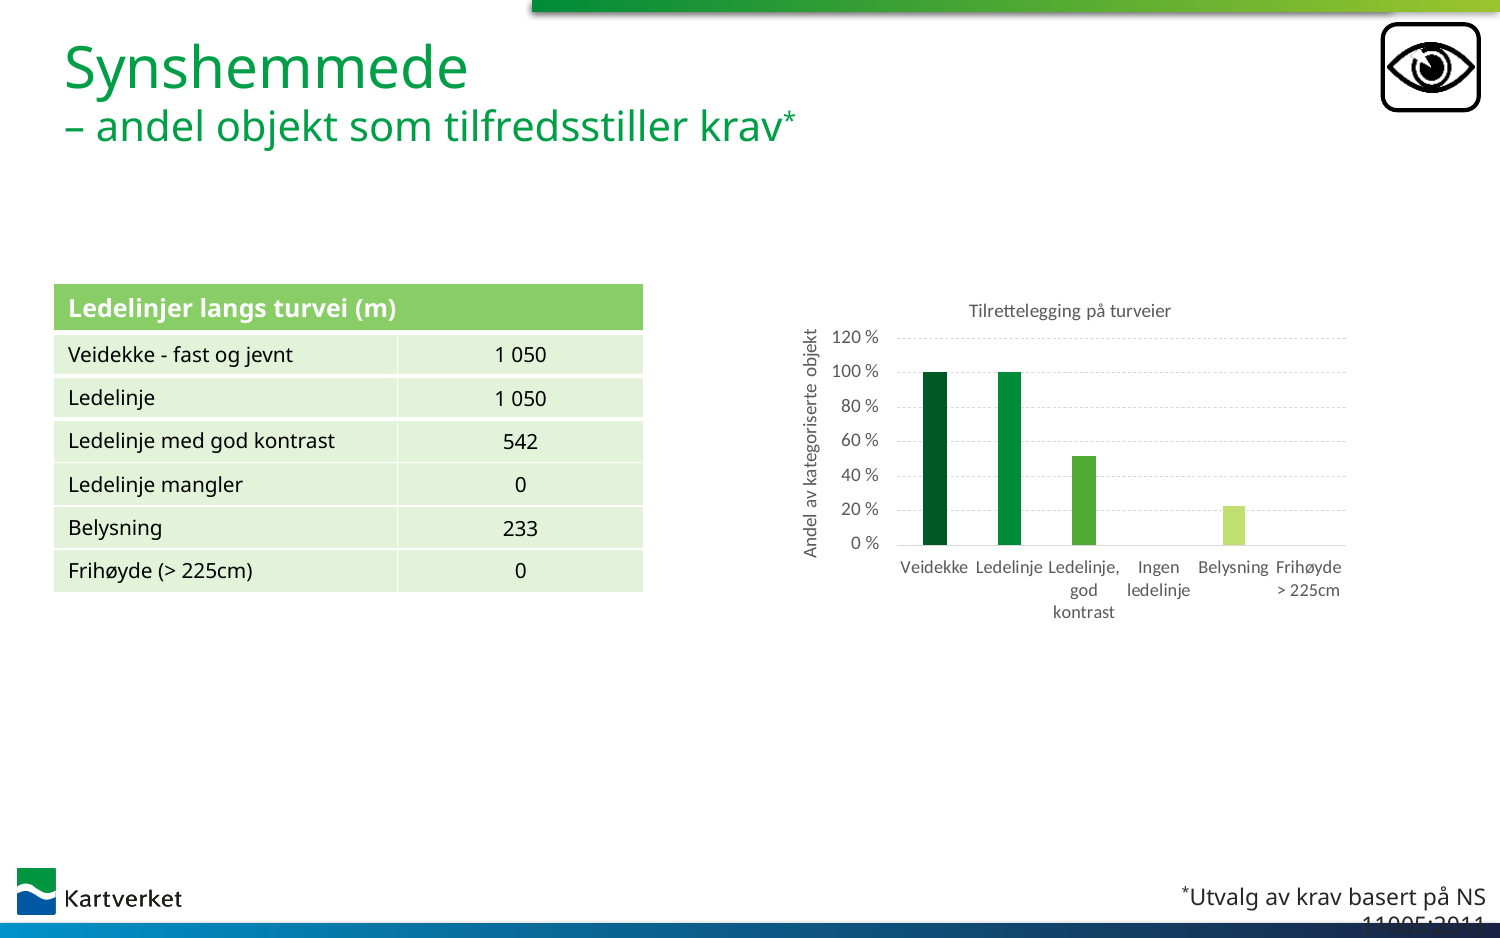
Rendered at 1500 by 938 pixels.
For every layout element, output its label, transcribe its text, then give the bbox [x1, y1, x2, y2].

text_box *Utvalg av krav basert på NS 11005:2011 [1068, 873, 1500, 938]
table_cell Ledelinje [54, 378, 397, 417]
table_cell 233 [398, 507, 643, 548]
table_header Ledelinjer langs turvei (m) [54, 284, 643, 330]
table_cell Veidekke - fast og jevnt [54, 335, 397, 374]
table_cell 1 050 [398, 378, 643, 417]
text_box Synshemmede – andel objekt som tilfredsstiller krav* [49, 24, 1431, 158]
table_cell Frihøyde (> 225cm) [54, 550, 397, 592]
table_cell 1 050 [398, 335, 643, 374]
table_cell 0 [398, 463, 643, 505]
table_cell Ledelinje mangler [54, 463, 397, 505]
table_cell Ledelinje med god kontrast [54, 421, 397, 462]
table_cell Belysning [54, 507, 397, 548]
table_cell 0 [398, 550, 643, 592]
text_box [1382, 24, 1480, 111]
picture [791, 291, 1349, 630]
table_cell 542 [398, 421, 643, 462]
